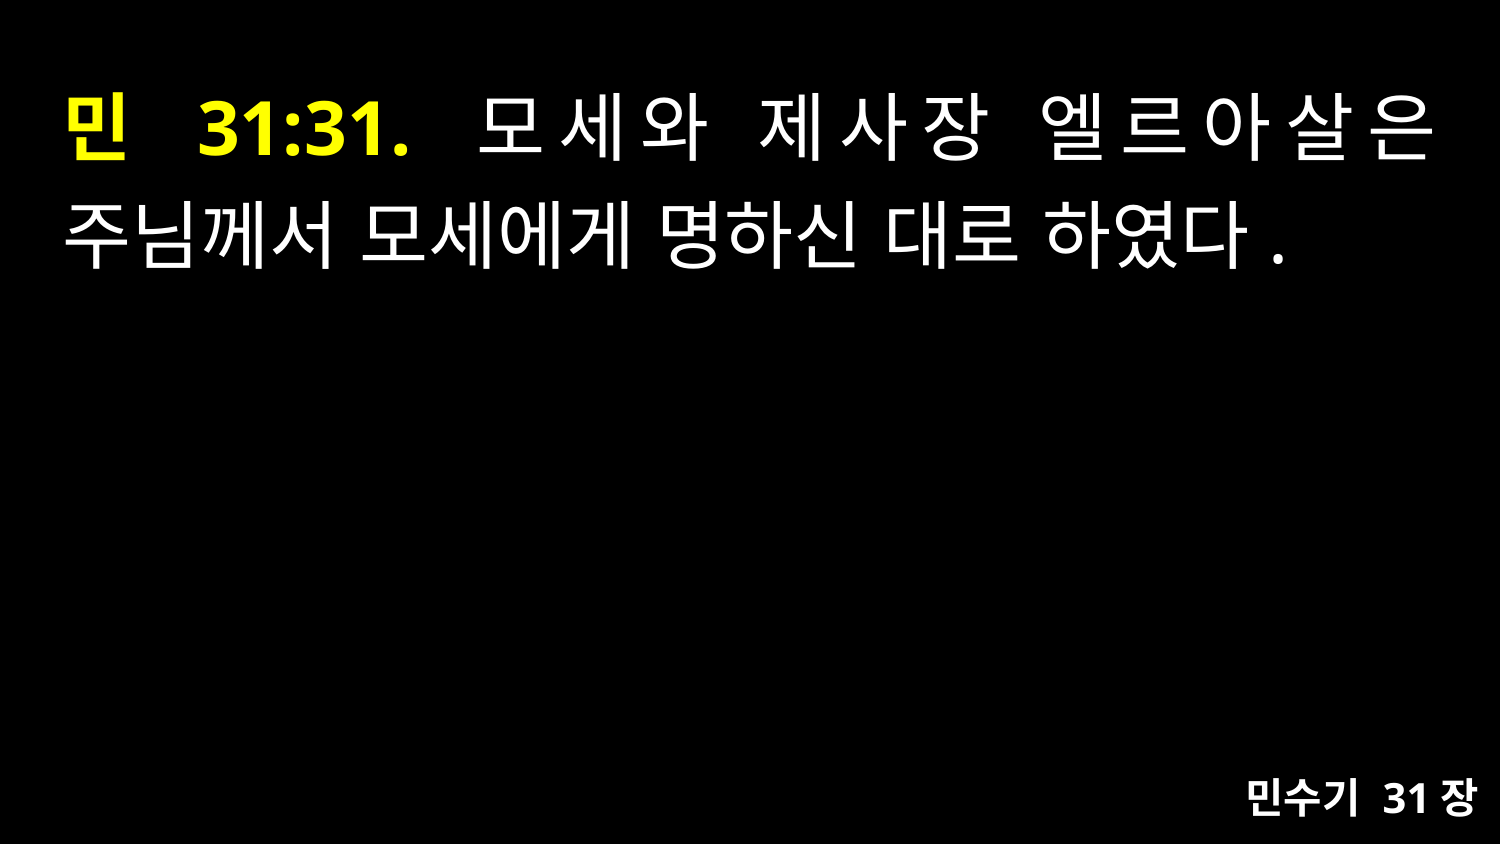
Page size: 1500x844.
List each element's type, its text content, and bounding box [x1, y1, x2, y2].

subtitle 민수기 31장 [916, 770, 1500, 844]
title 민 31:31. 모세와 제사장 엘르아살은 주님께서 모세에게 명하신 대로 하였다. [0, 0, 1500, 844]
